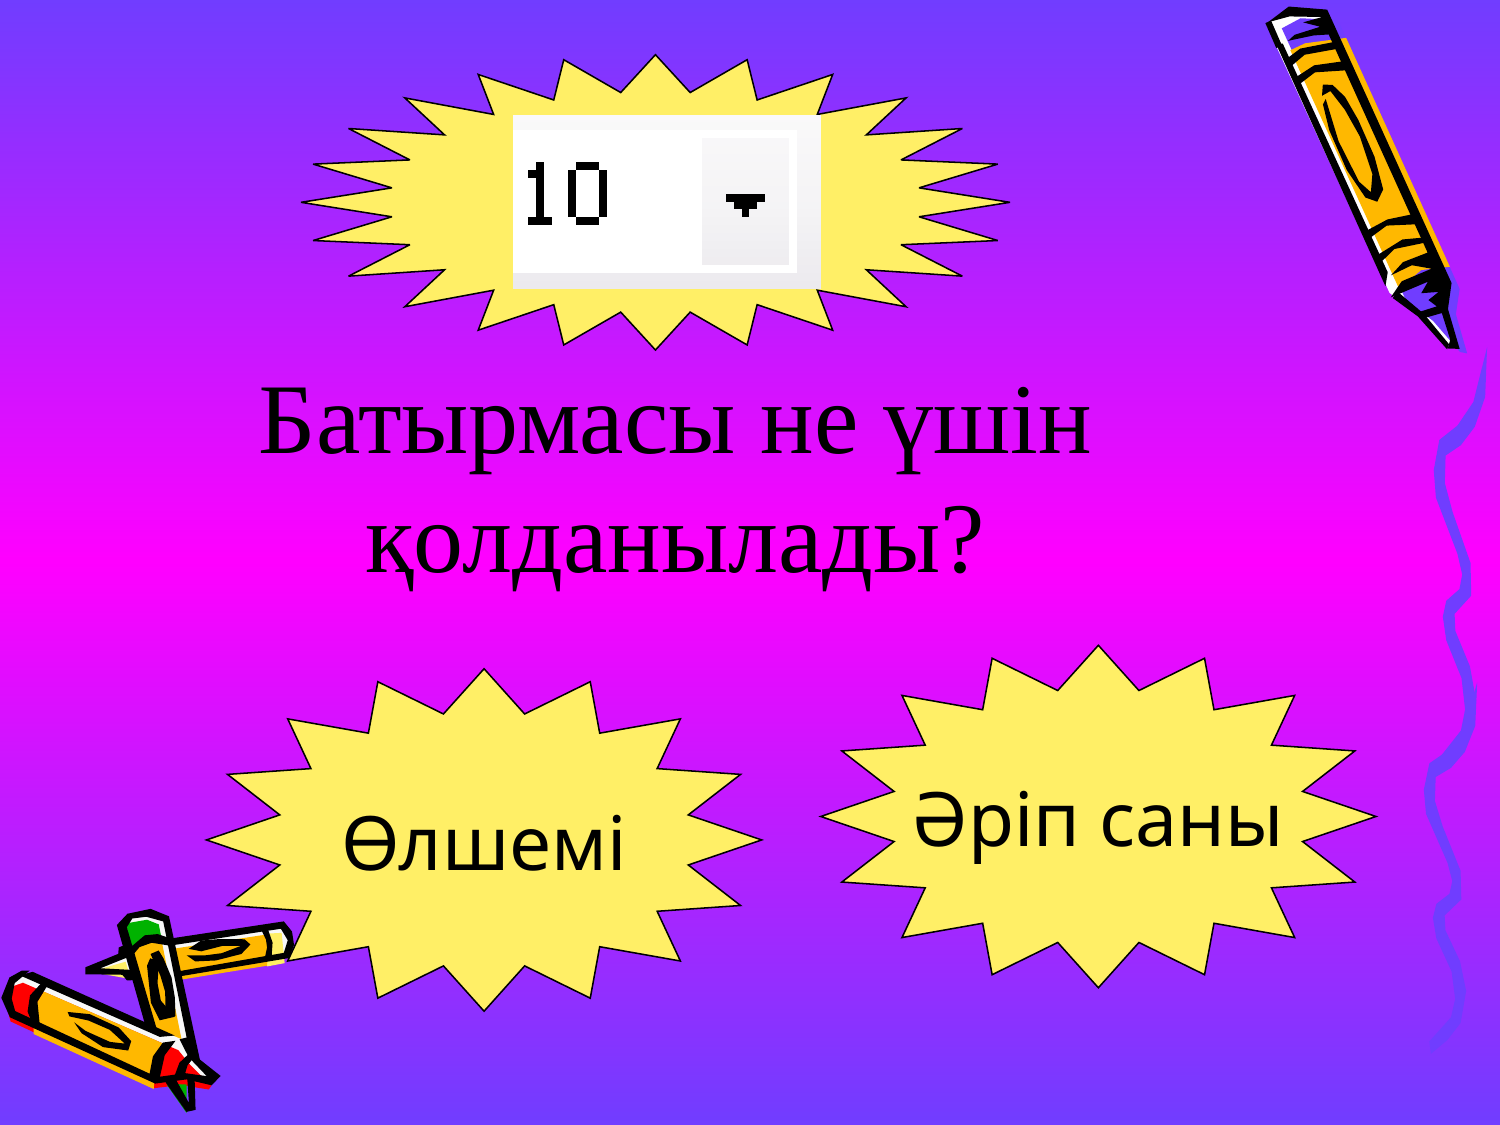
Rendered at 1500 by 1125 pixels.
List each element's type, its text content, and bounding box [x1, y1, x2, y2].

text_box Әріп саны [820, 645, 1376, 988]
text_box [0, 54, 1302, 351]
picture [513, 115, 822, 289]
title Батырмасы не үшін қолданылады? [112, 338, 1240, 601]
text_box Өлшемі [206, 668, 762, 1012]
